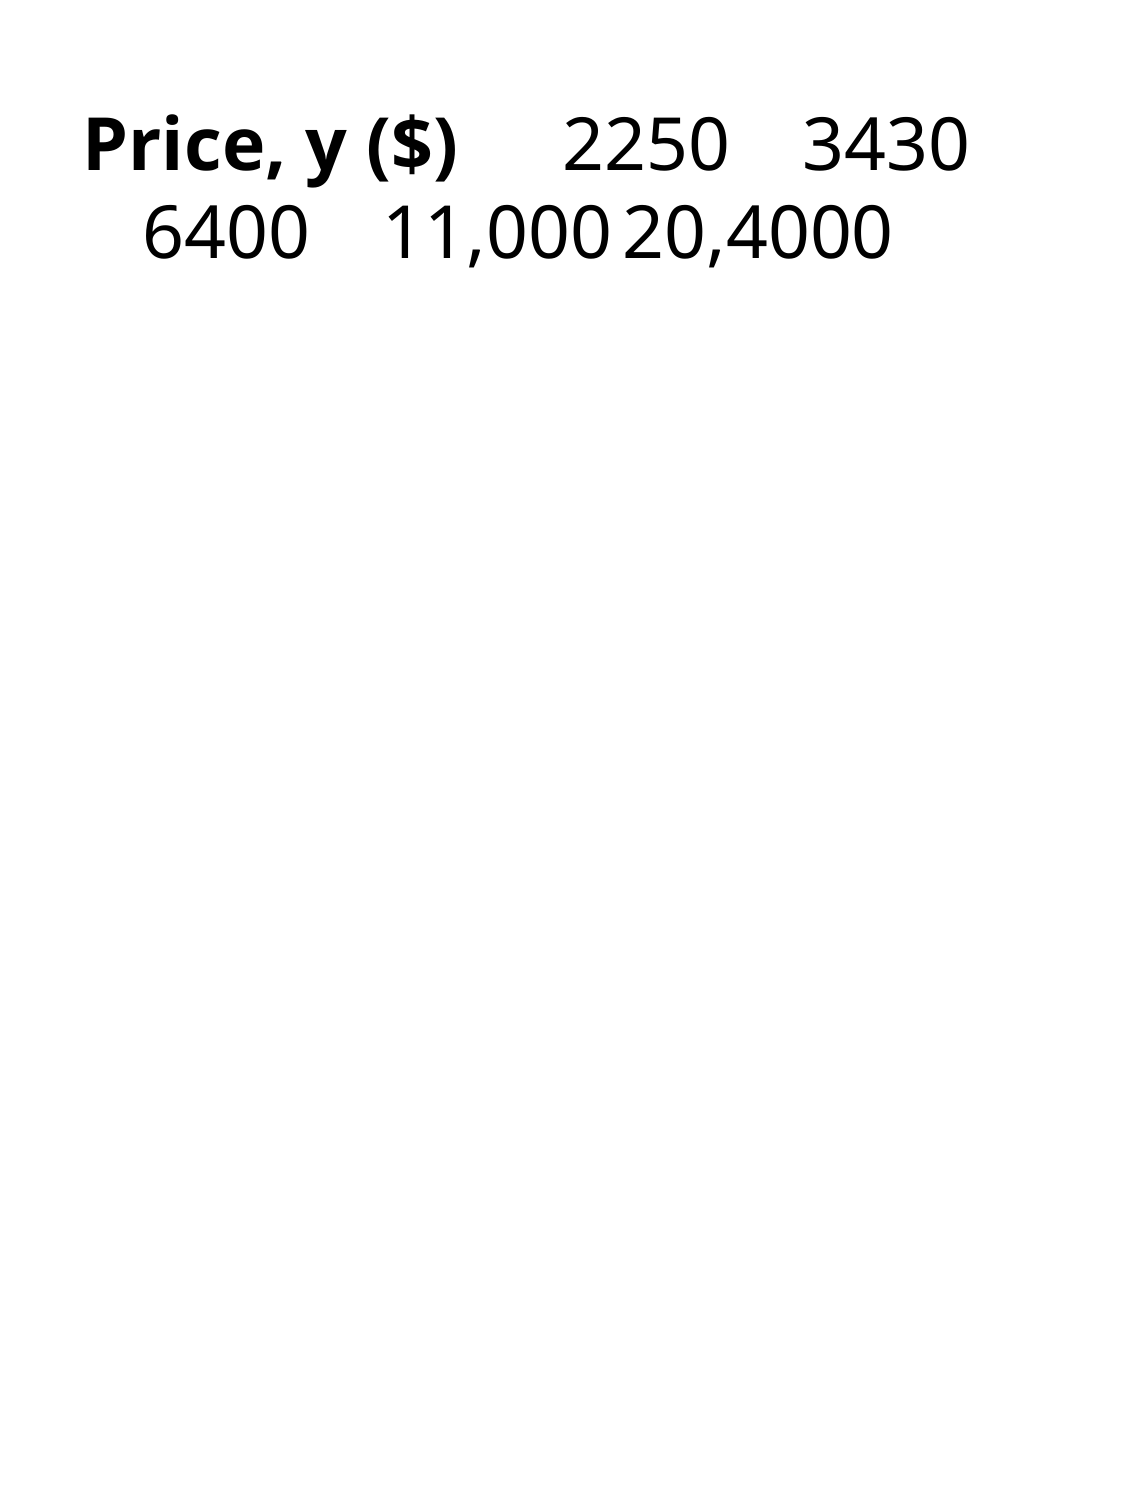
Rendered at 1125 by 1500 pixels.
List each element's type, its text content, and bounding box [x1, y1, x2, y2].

title Price, y ($) 2250 3430 6400 11,000 20,4000 [56, 60, 1069, 310]
